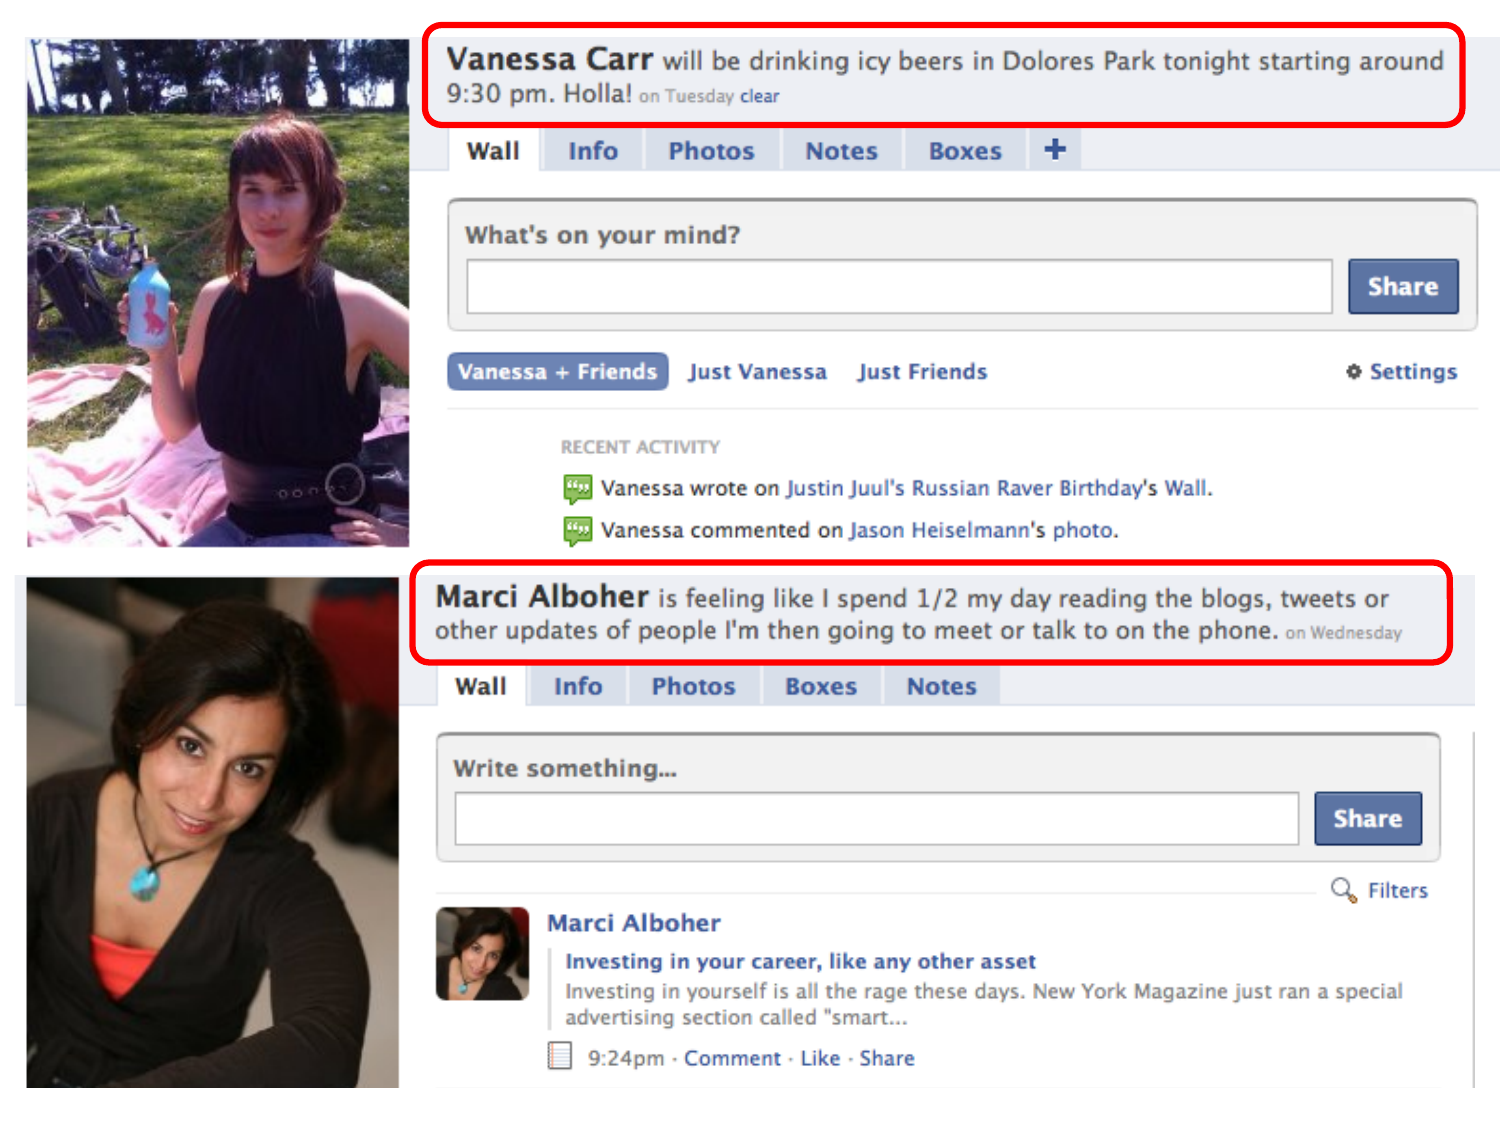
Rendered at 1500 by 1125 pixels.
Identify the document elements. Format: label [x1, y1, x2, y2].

text_box [426, 24, 1461, 35]
text_box [413, 568, 1449, 573]
picture [14, 574, 1476, 1088]
picture [24, 37, 1500, 559]
